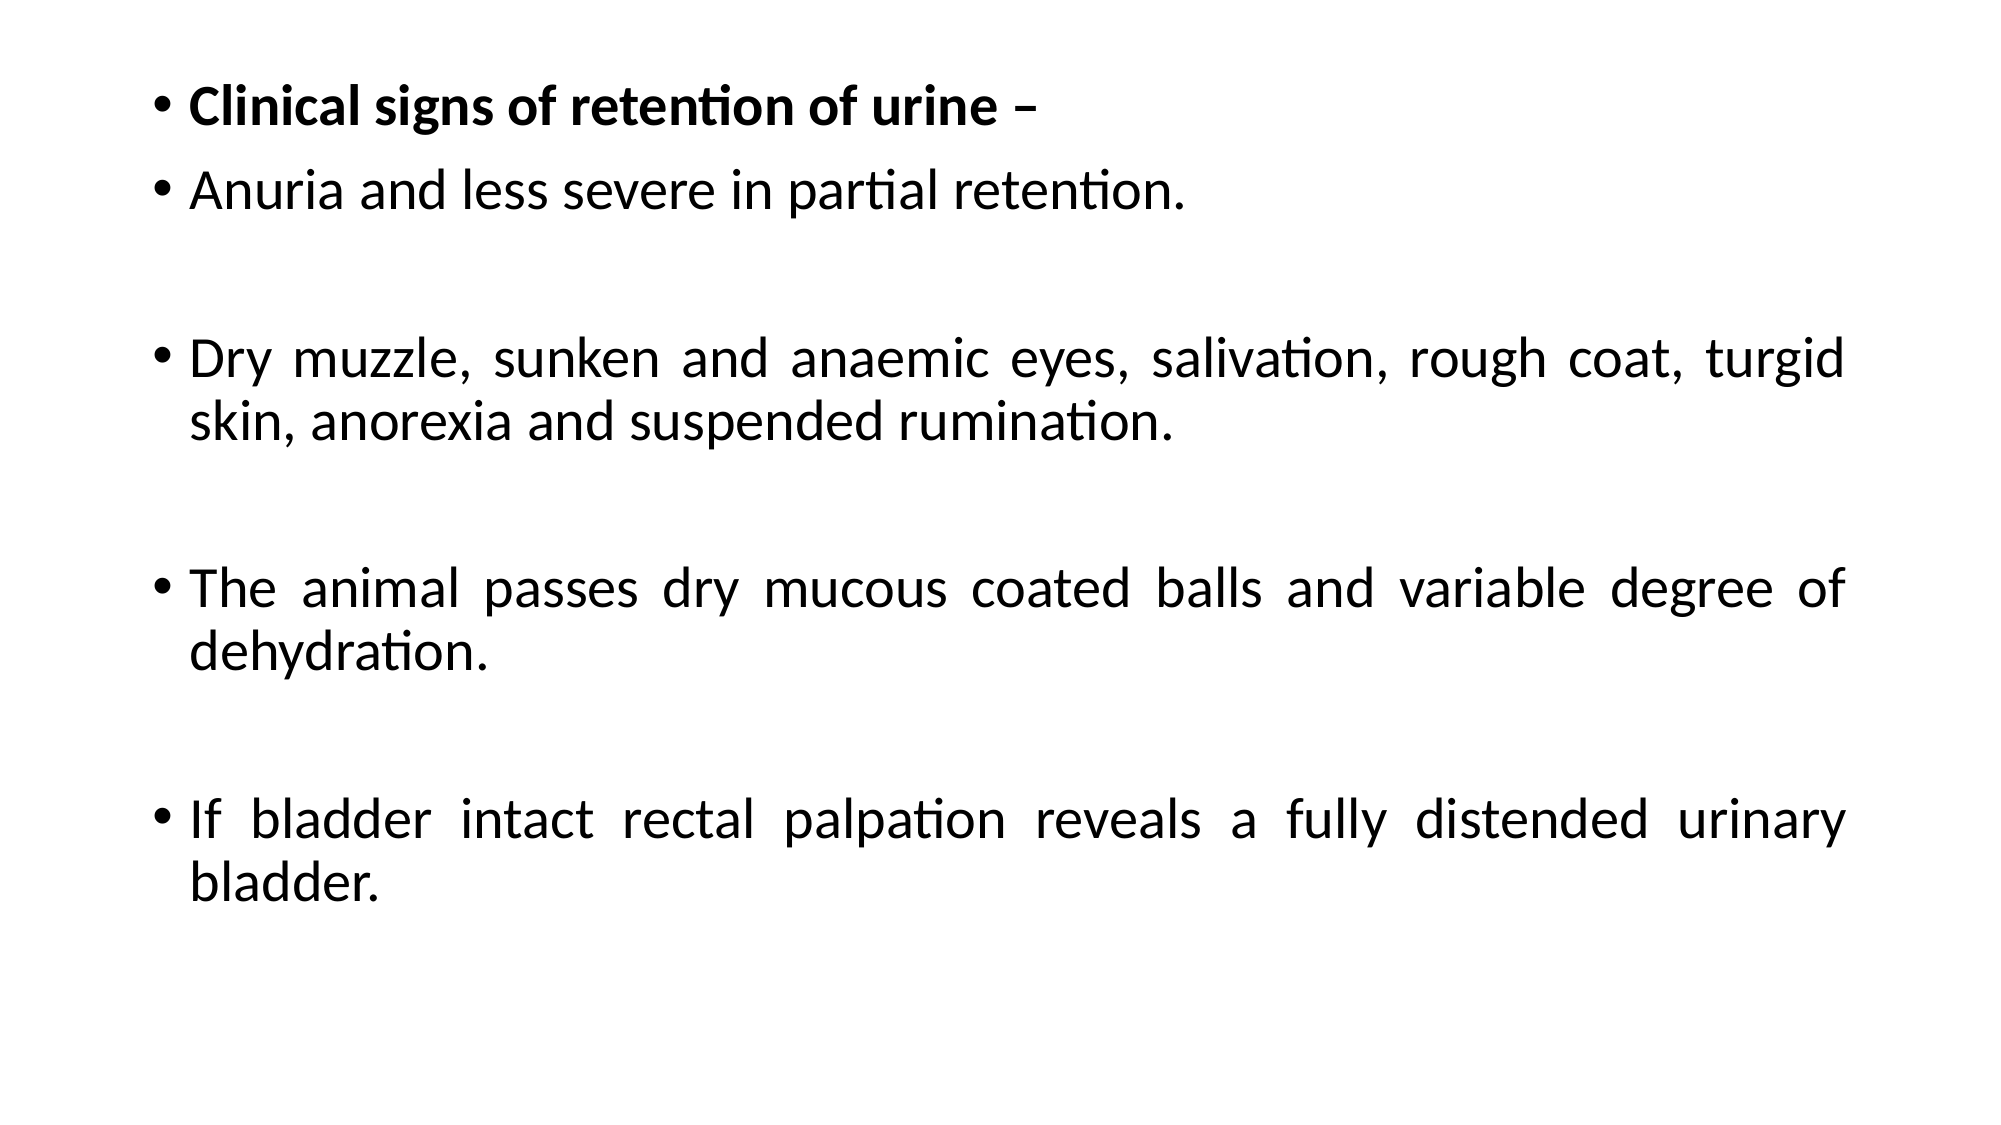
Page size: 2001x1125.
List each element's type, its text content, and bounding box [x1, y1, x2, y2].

list Clinical signs of retention of urine – Anuria and less severe in partial retention. Dry muzzle, sunken and anaemic eyes, salivation, rough coat, turgid skin, anorexia and suspended rumination. The animal passes dry mucous coated balls and variable degree of dehydration. If bladder intact rectal palpation reveals a fully distended urinary bladder. [137, 67, 1863, 1014]
